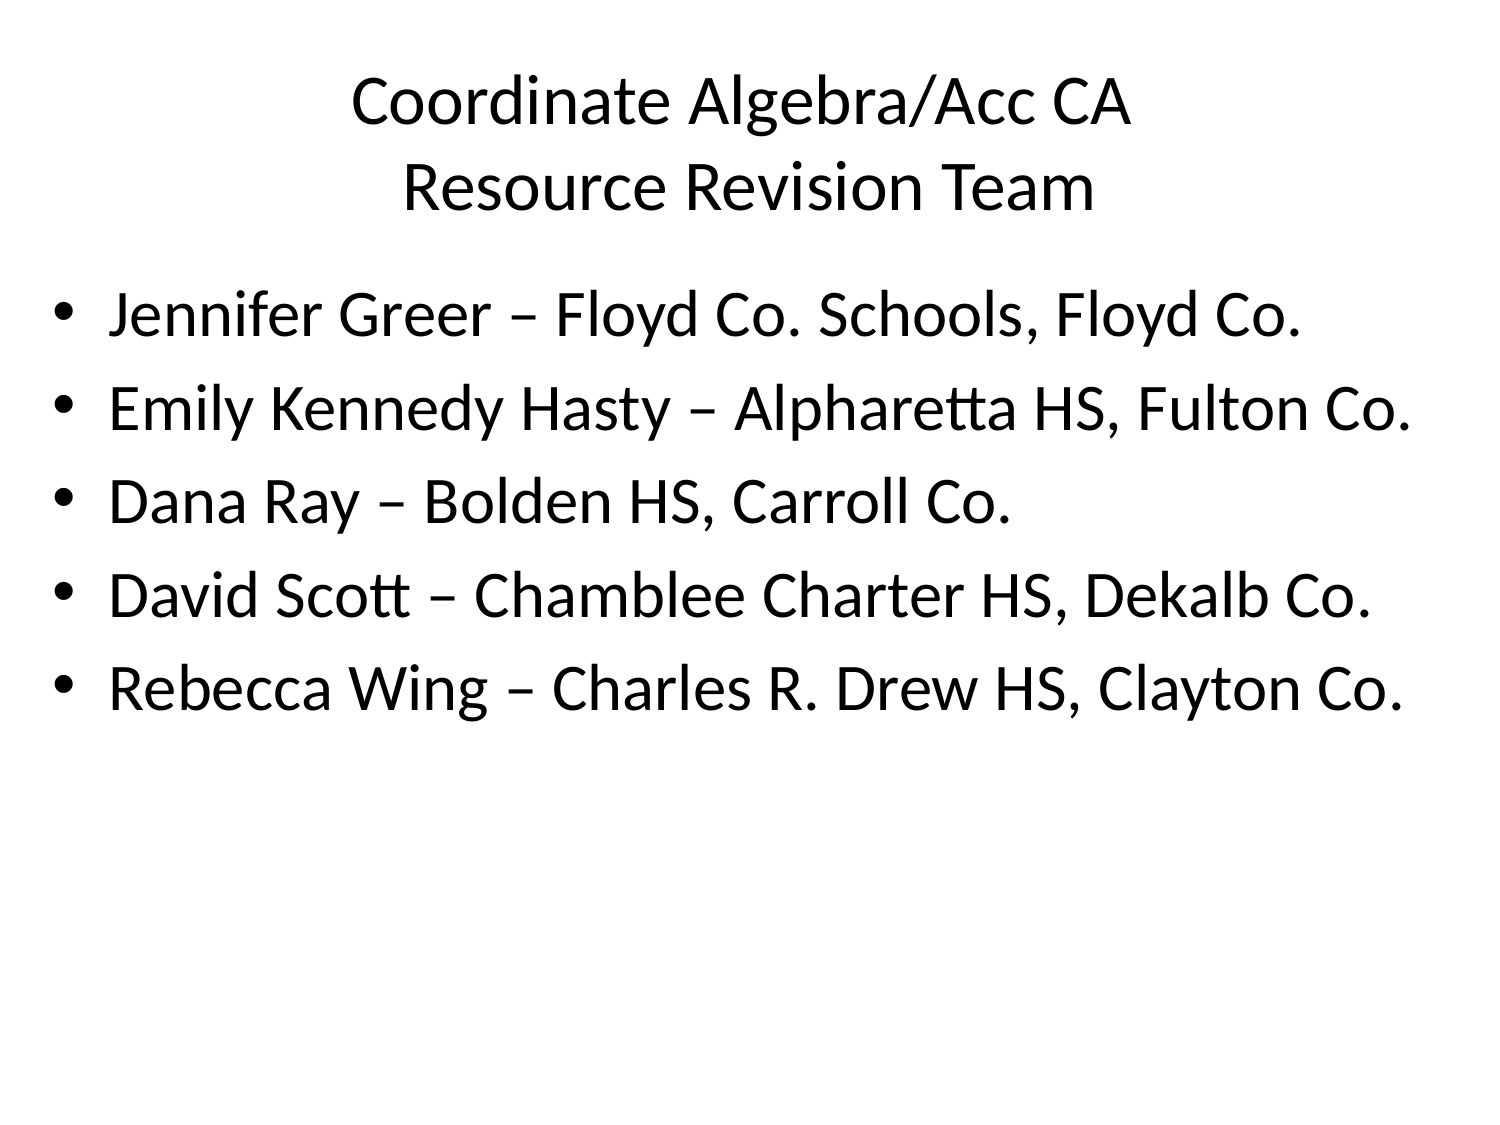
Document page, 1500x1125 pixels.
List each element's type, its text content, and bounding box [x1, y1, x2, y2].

title Coordinate Algebra/Acc CA Resource Revision Team [75, 45, 1425, 233]
list Jennifer Greer – Floyd Co. Schools, Floyd Co. Emily Kennedy Hasty – Alpharetta HS, Fulton Co. Dana Ray – Bolden HS, Carroll Co. David Scott – Chamblee Charter HS, Dekalb Co. Rebecca Wing – Charles R. Drew HS, Clayton Co. [37, 262, 1463, 1005]
